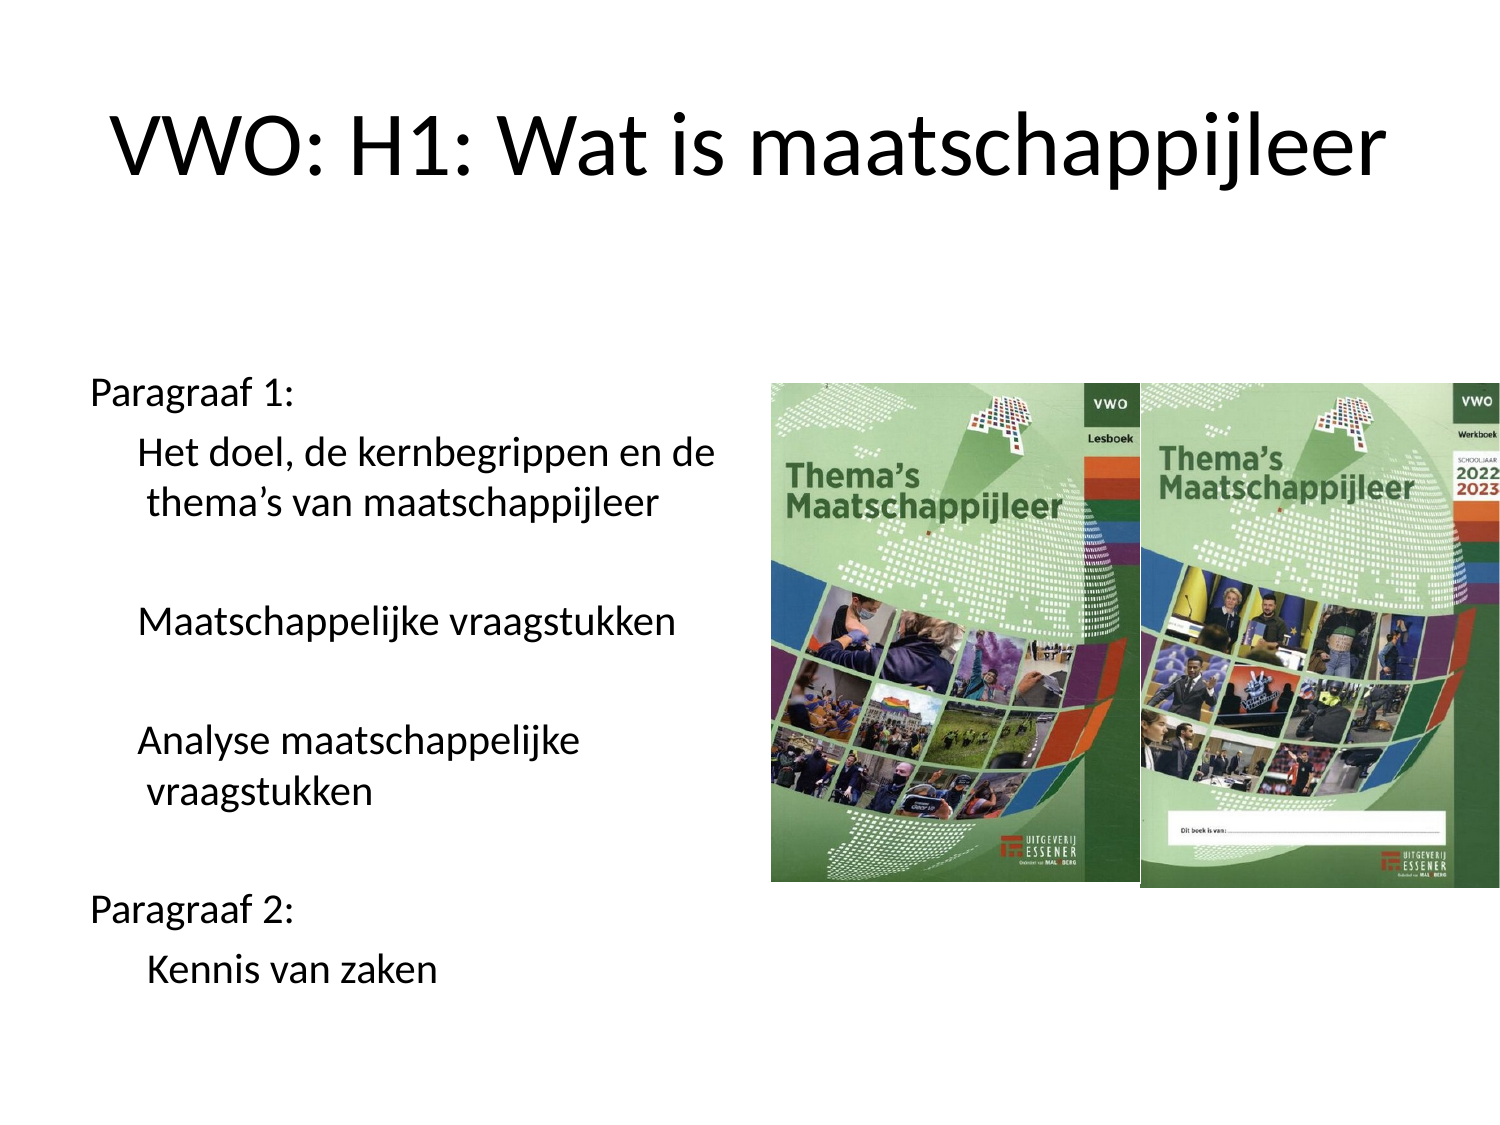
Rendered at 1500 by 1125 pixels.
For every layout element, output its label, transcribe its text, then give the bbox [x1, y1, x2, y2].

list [1142, 383, 1500, 888]
picture [769, 381, 1141, 885]
title VWO: H1: Wat is maatschappijleer [75, 45, 1425, 233]
list Paragraaf 1: Het doel, de kernbegrippen en de thema’s van maatschappijleer Maatschappelijke vraagstukken Analyse maatschappelijke vraagstukken Paragraaf 2: Kennis van zaken [75, 356, 738, 1005]
